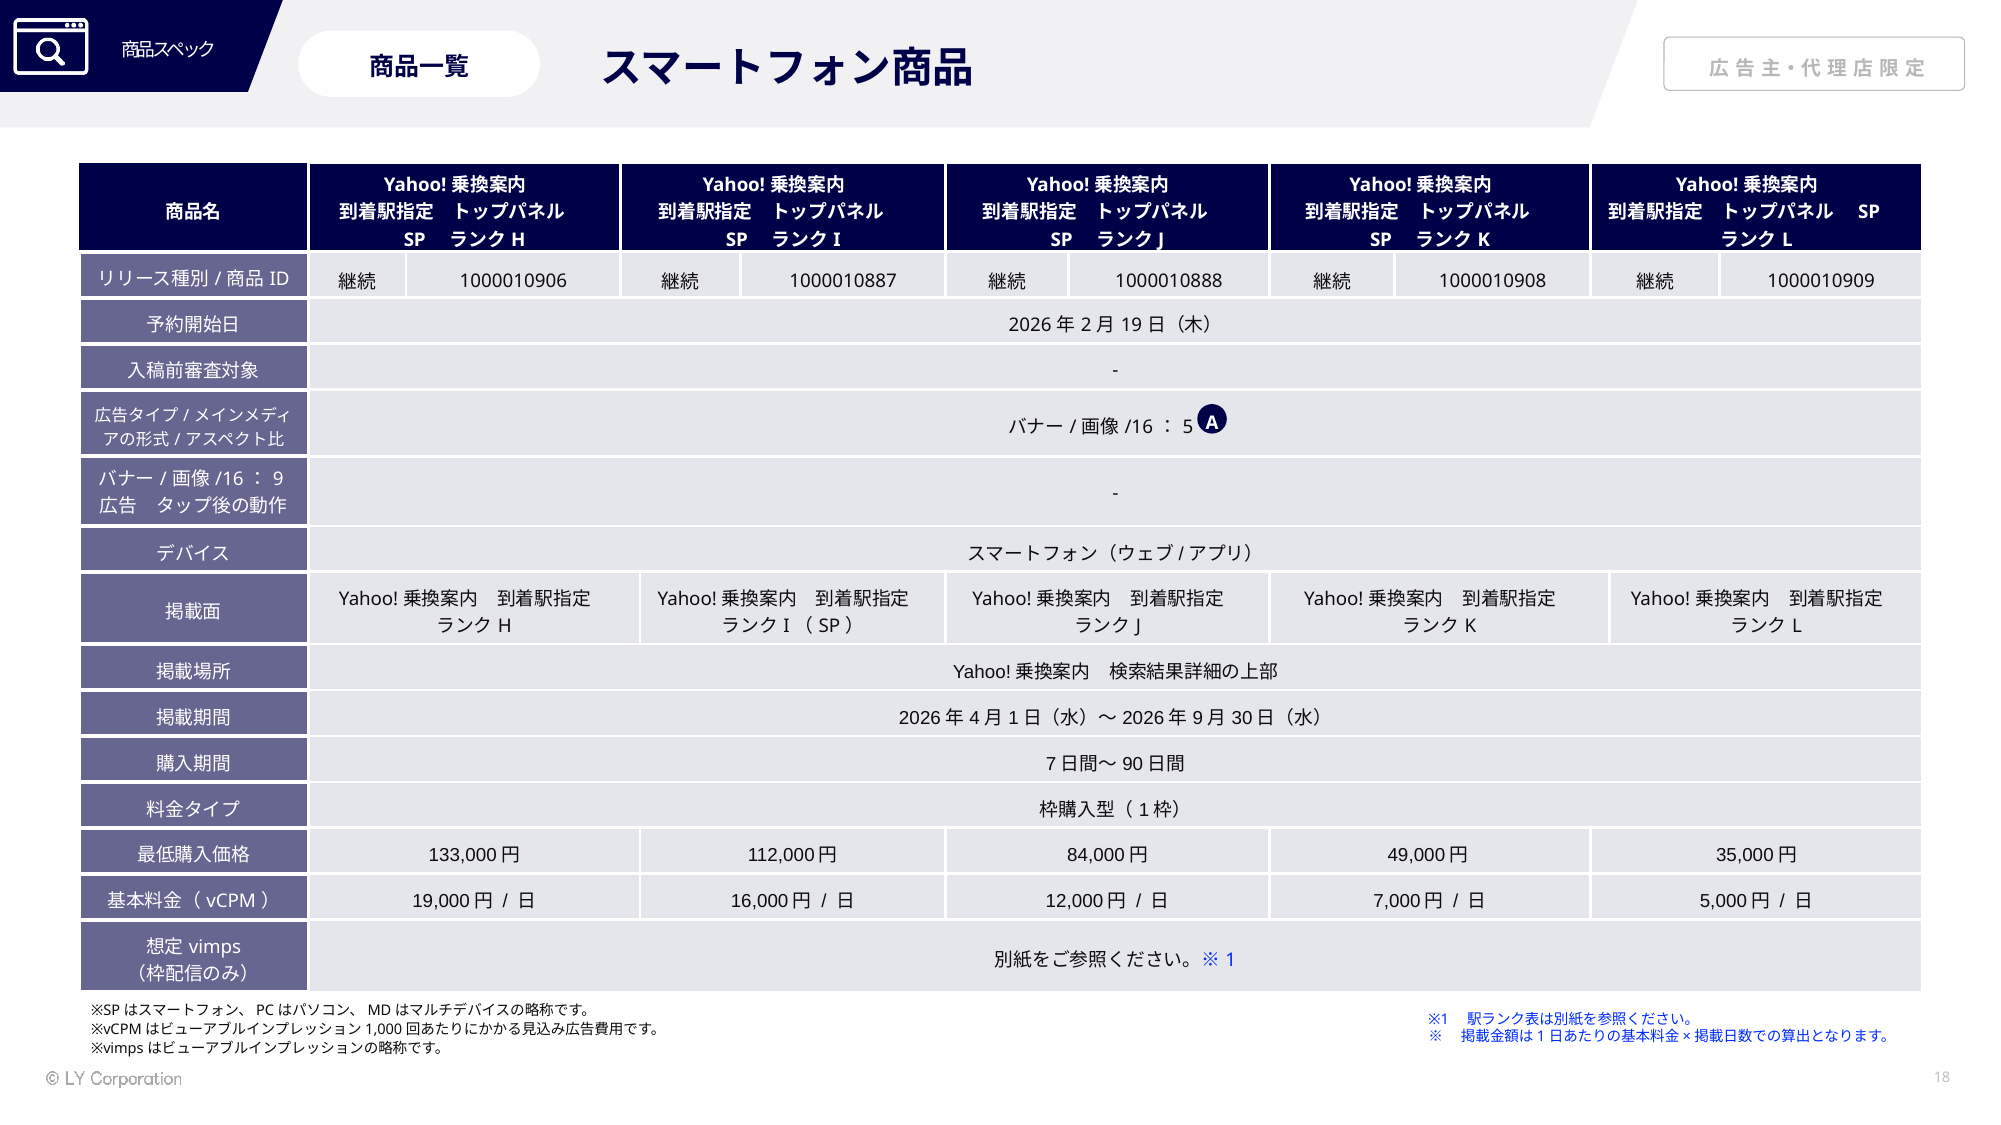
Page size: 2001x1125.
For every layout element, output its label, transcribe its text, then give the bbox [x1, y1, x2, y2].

table_cell Yahoo!乗換案内 到着駅指定 ランクH [310, 573, 639, 643]
list スマートフォン商品 [599, 41, 1481, 97]
table_cell 掲載場所 [81, 646, 307, 688]
table_header 商品名 [79, 163, 307, 250]
table_cell 別紙をご参照ください。※1 [310, 921, 1921, 991]
table_cell 2026年2月19日（木） [310, 299, 1921, 342]
table_cell 最低購入価格 [81, 830, 307, 872]
table_cell 予約開始日 [81, 300, 307, 342]
table_cell 7,000円 / 日 [1271, 875, 1589, 918]
table_cell Yahoo!乗換案内 検索結果詳細の上部 [310, 645, 1921, 689]
table_cell 継続 [622, 253, 739, 296]
table_cell 枠購入型（1枠） [310, 783, 1921, 826]
table_cell 112,000円 [641, 829, 944, 872]
table_cell バナー/画像/16：9広告 タップ後の動作 [81, 458, 307, 524]
table_header Yahoo!乗換案内 到着駅指定 トップパネル SP ランクK [1271, 164, 1589, 250]
table_cell 継続 [947, 253, 1067, 296]
table_cell Yahoo!乗換案内 到着駅指定 ランクJ [947, 573, 1268, 643]
table_cell バナー/画像/16：5 [310, 391, 1921, 455]
table_cell 1000010908 [1396, 253, 1589, 296]
table_cell 19,000円 / 日 [310, 875, 639, 918]
table_cell 35,000円 [1592, 829, 1921, 872]
text_box A [1197, 404, 1227, 434]
table_cell Yahoo!乗換案内 到着駅指定 ランクL [1611, 573, 1921, 643]
table_cell 広告タイプ/メインメディアの形式/アスペクト比 [81, 392, 307, 454]
picture [46, 1071, 181, 1088]
table_cell 継続 [1592, 253, 1718, 296]
table_header Yahoo!乗換案内 到着駅指定 トップパネル SP ランクI [622, 164, 944, 250]
table_cell 1000010906 [407, 253, 619, 296]
table_cell - [310, 458, 1921, 525]
table_cell 1000010888 [1070, 253, 1268, 296]
table_cell 16,000円 / 日 [641, 875, 944, 918]
table_cell 1000010887 [742, 253, 944, 296]
table_cell 1000010909 [1721, 253, 1921, 296]
table_cell 133,000円 [310, 829, 639, 872]
table_cell 継続 [310, 253, 405, 296]
table_cell 掲載期間 [81, 692, 307, 734]
table_cell Yahoo!乗換案内 到着駅指定 ランクI（SP） [641, 573, 944, 643]
table_cell 2026年4月1日（水）～2026年9月30日（水） [310, 691, 1921, 735]
table_cell 49,000円 [1271, 829, 1589, 872]
table_cell 料金タイプ [81, 784, 307, 826]
table_cell 7日間～90日間 [310, 737, 1921, 781]
table_header Yahoo!乗換案内 到着駅指定 トップパネル SP ランクH [310, 164, 619, 250]
table_header Yahoo!乗換案内 到着駅指定 トップパネル SP ランクL [1592, 164, 1921, 250]
table_cell 12,000円 / 日 [947, 875, 1268, 918]
list 商品スペック [97, 13, 240, 81]
table_cell 入稿前審査対象 [81, 346, 307, 388]
table_cell 継続 [1271, 253, 1393, 296]
table_cell 購入期間 [81, 738, 307, 780]
table_cell 掲載面 [81, 574, 307, 642]
table_header Yahoo!乗換案内 到着駅指定 トップパネル SP ランクJ [947, 164, 1268, 250]
table_cell スマートフォン（ウェブ/アプリ） [310, 527, 1921, 570]
table_cell 5,000円 / 日 [1592, 875, 1921, 918]
text_box 商品一覧 [297, 29, 542, 98]
text_box ※1 駅ランク表は別紙を参照ください。 ※ 掲載金額は1日あたりの基本料金×掲載日数での算出となります。 [1413, 1002, 1911, 1053]
table_cell リリース種別/商品ID [81, 254, 307, 296]
picture [9, 5, 92, 87]
table_cell 想定vimps （枠配信のみ） [81, 922, 307, 990]
table_cell 基本料金（vCPM） [81, 876, 307, 918]
text_box ※SPはスマートフォン、PCはパソコン、MDはマルチデバイスの略称です。 ※vCPMはビューアブルインプレッション1,000回あたりにかかる見込み広告費用です。 ※vimpsはビューアブルインプレッションの略称です。 [91, 999, 774, 1057]
table_cell - [310, 345, 1921, 388]
table_cell 84,000円 [947, 829, 1268, 872]
table_cell デバイス [81, 528, 307, 570]
table_cell Yahoo!乗換案内 到着駅指定 ランクK [1271, 573, 1608, 643]
